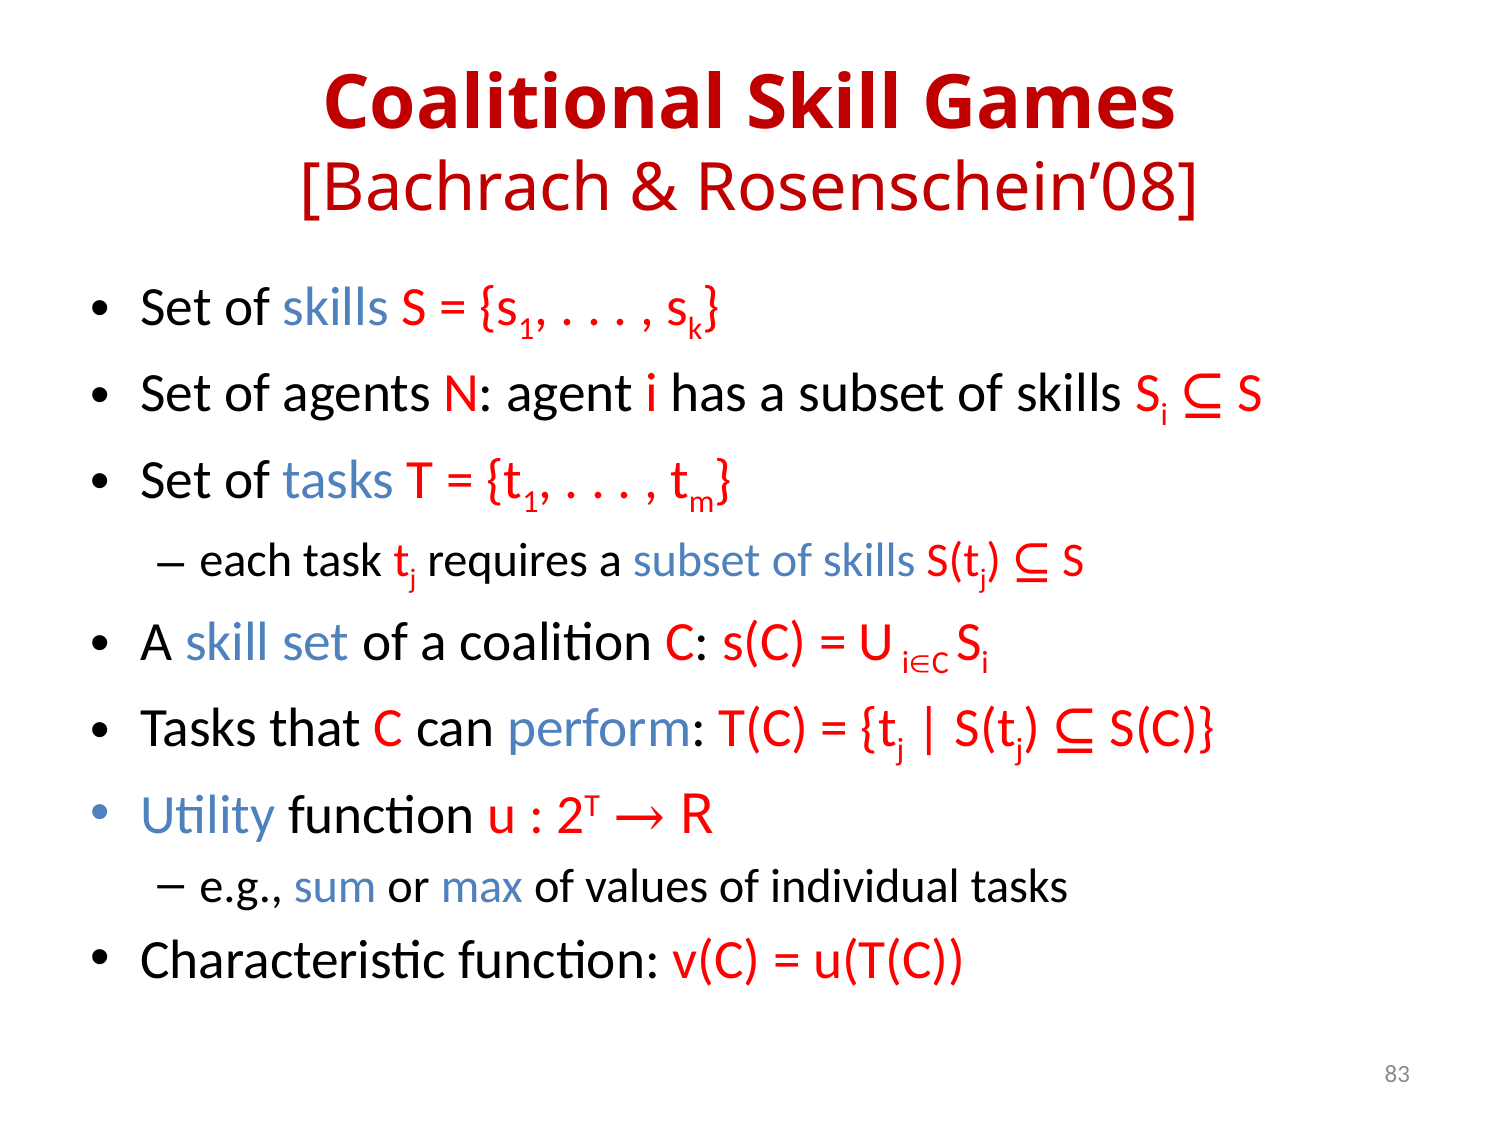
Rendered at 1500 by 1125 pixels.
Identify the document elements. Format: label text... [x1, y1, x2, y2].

list Set of skills S = {s1, . . . , sk} Set of agents N: agent i has a subset of skills Si ⊆ S Set of tasks T = {t1, . . . , tm} each task tj requires a subset of skills S(tj) ⊆ S A skill set of a coalition C: s(C) = U iC Si Tasks that C can perform: T(C) = {tj | S(tj) ⊆ S(C)} Utility function u : 2T → R e.g., sum or max of values of individual tasks Characteristic function: v(C) = u(T(C)) [75, 262, 1447, 1005]
title Coalitional Skill Games [Bachrach & Rosenschein’08] [75, 45, 1425, 233]
slide_number 83 [1074, 1042, 1425, 1103]
